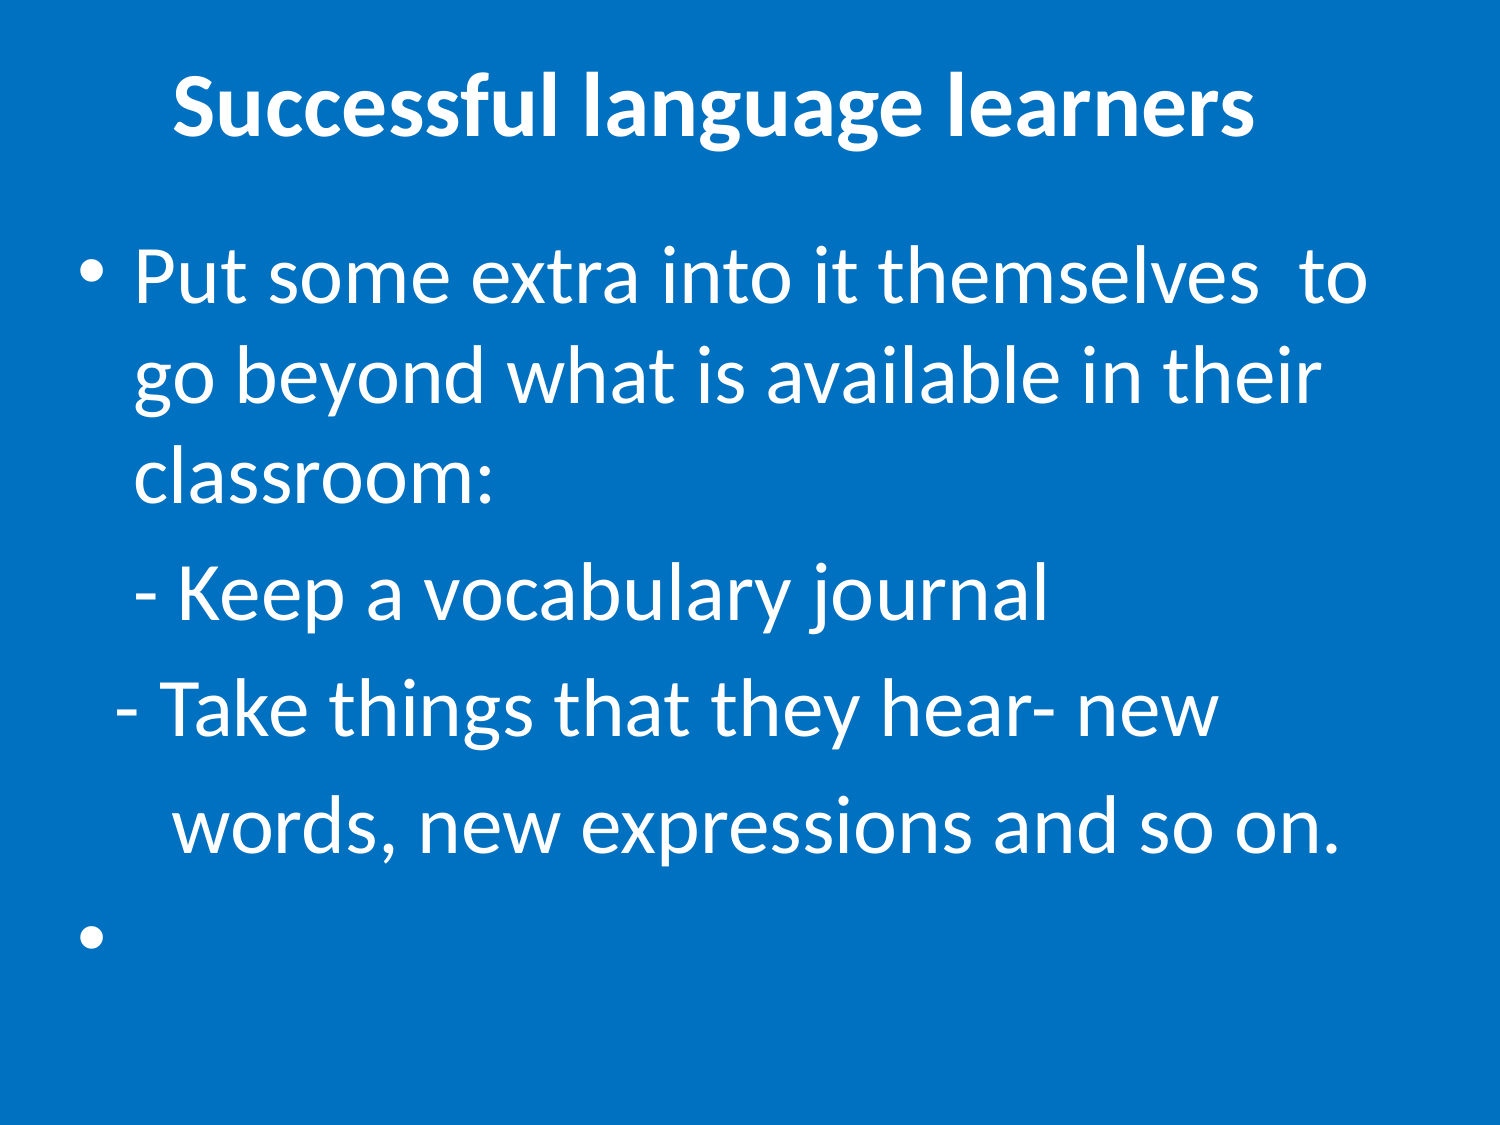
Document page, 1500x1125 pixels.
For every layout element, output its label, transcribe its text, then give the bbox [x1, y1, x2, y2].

list Put some extra into it themselves to go beyond what is available in their classroom: - Keep a vocabulary journal - Take things that they hear- new words, new expressions and so on. [62, 212, 1475, 1088]
title Successful language learners [50, 37, 1400, 163]
